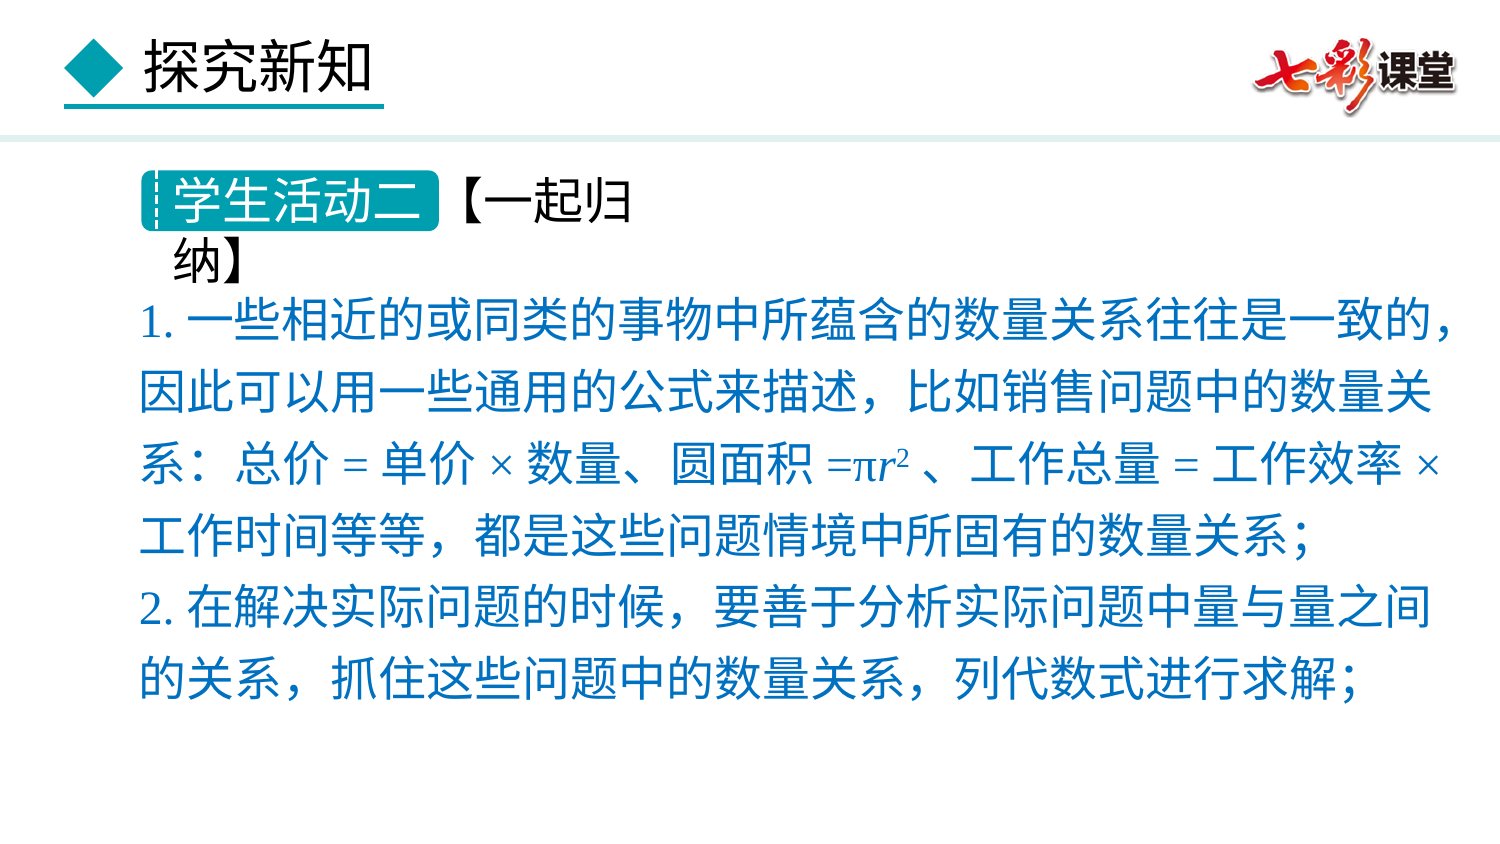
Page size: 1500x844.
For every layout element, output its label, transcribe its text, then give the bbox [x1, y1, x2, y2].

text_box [141, 161, 744, 238]
text_box 1.一些相近的或同类的事物中所蕴含的数量关系往往是一致的，因此可以用一些通用的公式来描述，比如销售问题中的数量关系：总价=单价×数量、圆面积=πr2、工作总量=工作效率×工作时间等等，都是这些问题情境中所固有的数量关系； 2.在解决实际问题的时候，要善于分析实际问题中量与量之间的关系，抓住这些问题中的数量关系，列代数式进行求解； [123, 268, 1472, 714]
picture [1249, 32, 1461, 118]
